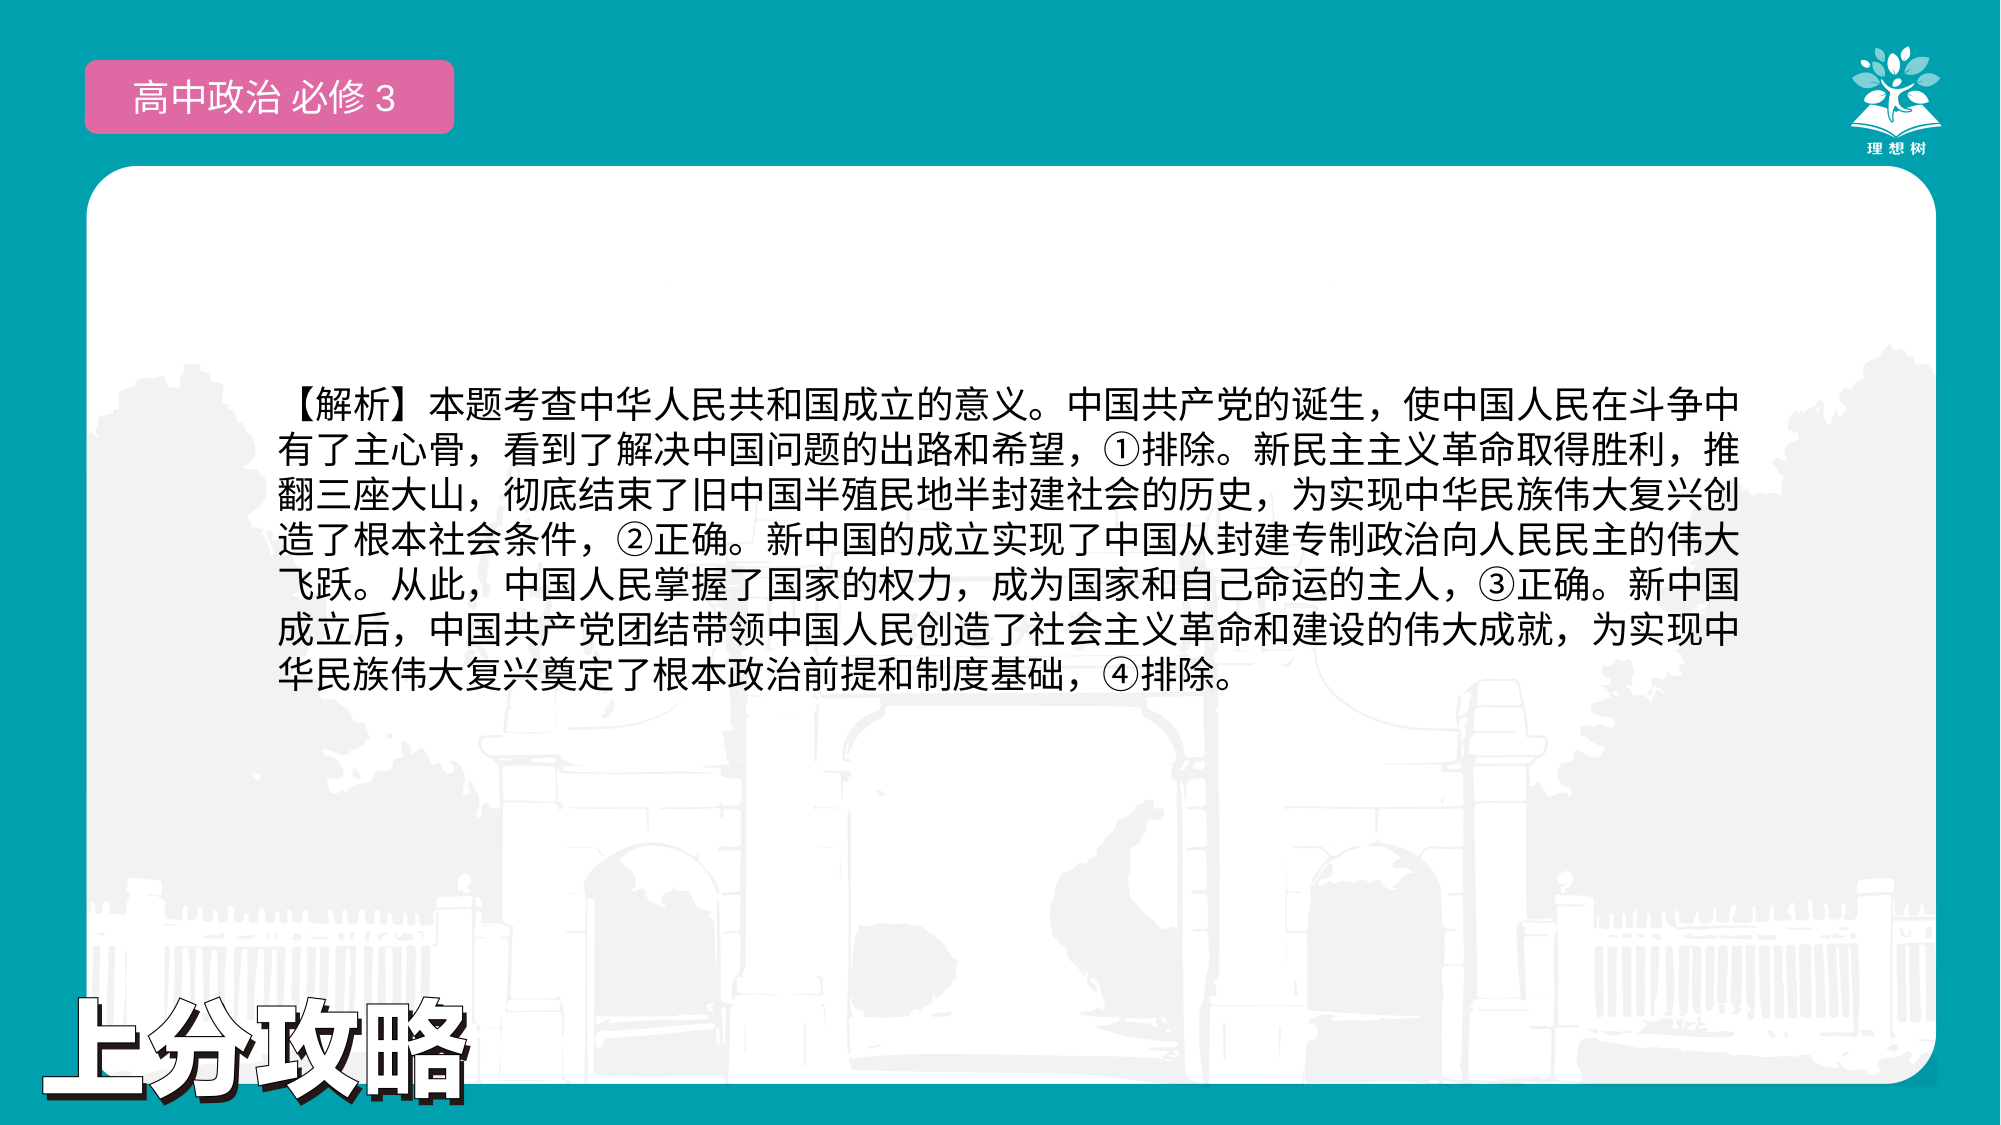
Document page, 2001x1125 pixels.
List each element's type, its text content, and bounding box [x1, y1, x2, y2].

picture [0, 0, 2001, 1125]
text_box 【解析】本题考查中华人民共和国成立的意义。中国共产党的诞生，使中国人民在斗争中有了主心骨，看到了解决中国问题的出路和希望，①排除。新民主主义革命取得胜利，推翻三座大山，彻底结束了旧中国半殖民地半封建社会的历史，为实现中华民族伟大复兴创造了根本社会条件，②正确。新中国的成立实现了中国从封建专制政治向人民民主的伟大飞跃。从此，中国人民掌握了国家的权力，成为国家和自己命运的主人，③正确。新中国成立后，中国共产党团结带领中国人民创造了社会主义革命和建设的伟大成就，为实现中华民族伟大复兴奠定了根本政治前提和制度基础，④排除。 [263, 373, 1756, 703]
text_box 高中政治 必修3 [83, 58, 456, 135]
